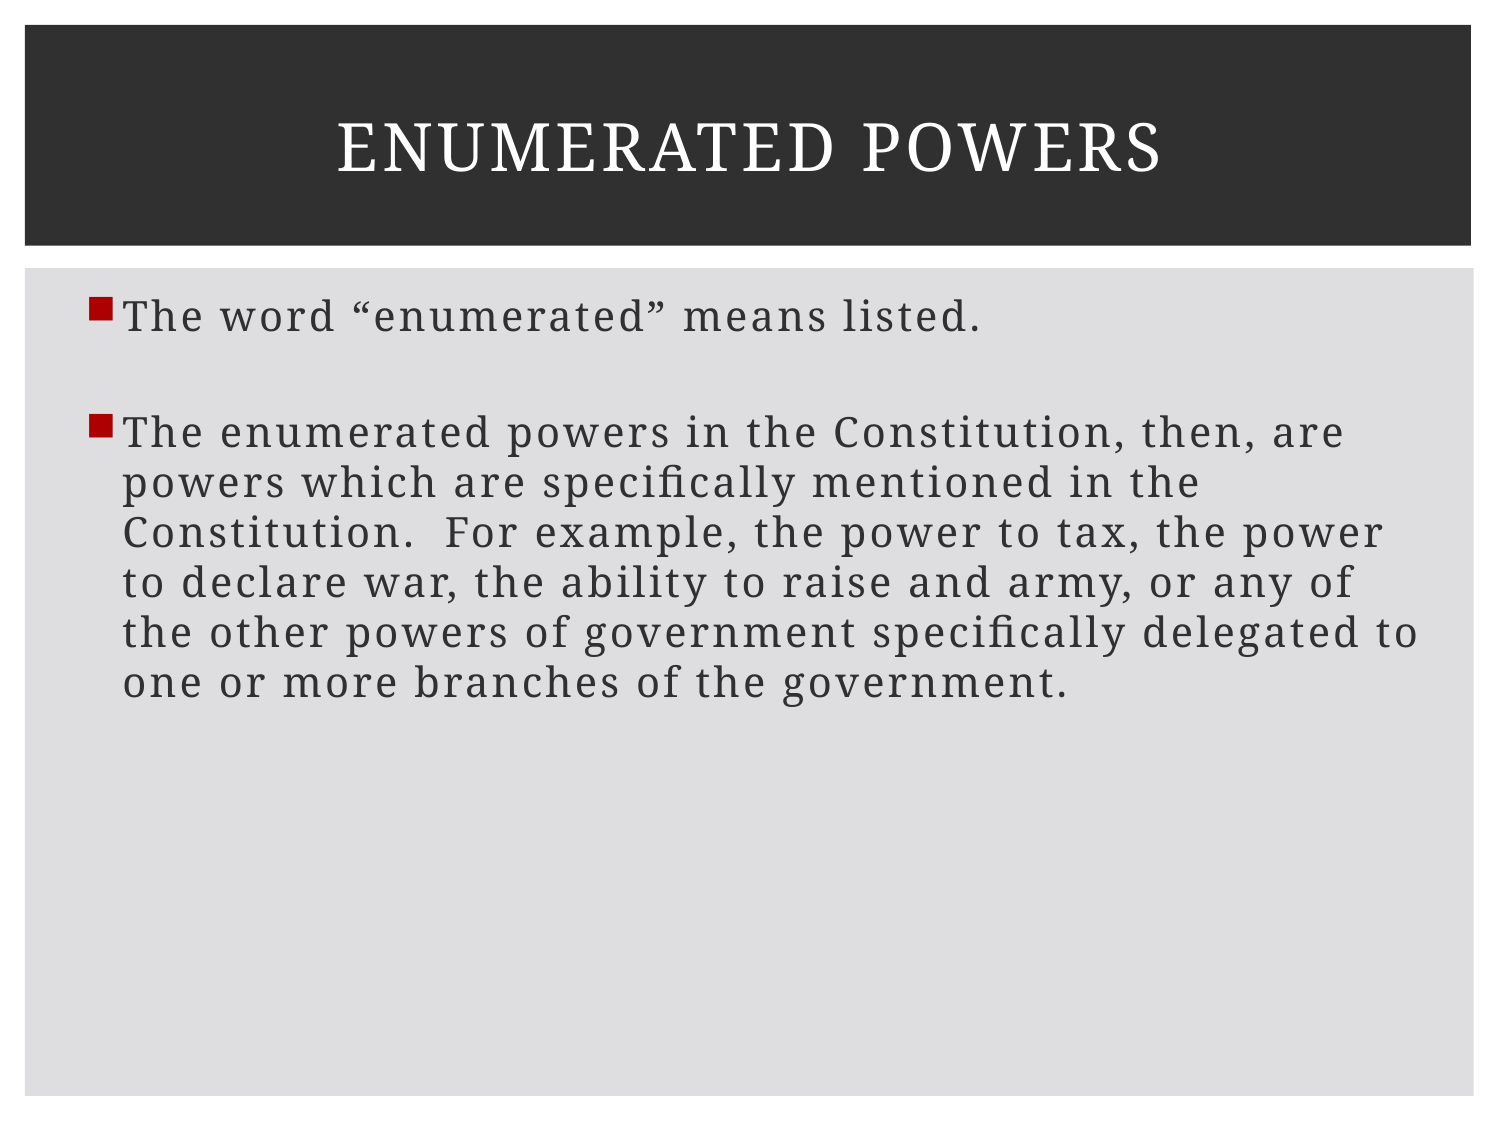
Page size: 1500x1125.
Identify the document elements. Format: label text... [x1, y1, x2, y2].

title Enumerated powers [62, 58, 1438, 232]
list The word “enumerated” means listed. The enumerated powers in the Constitution, then, are powers which are specifically mentioned in the Constitution. For example, the power to tax, the power to declare war, the ability to raise and army, or any of the other powers of government specifically delegated to one or more branches of the government. [62, 281, 1442, 1005]
